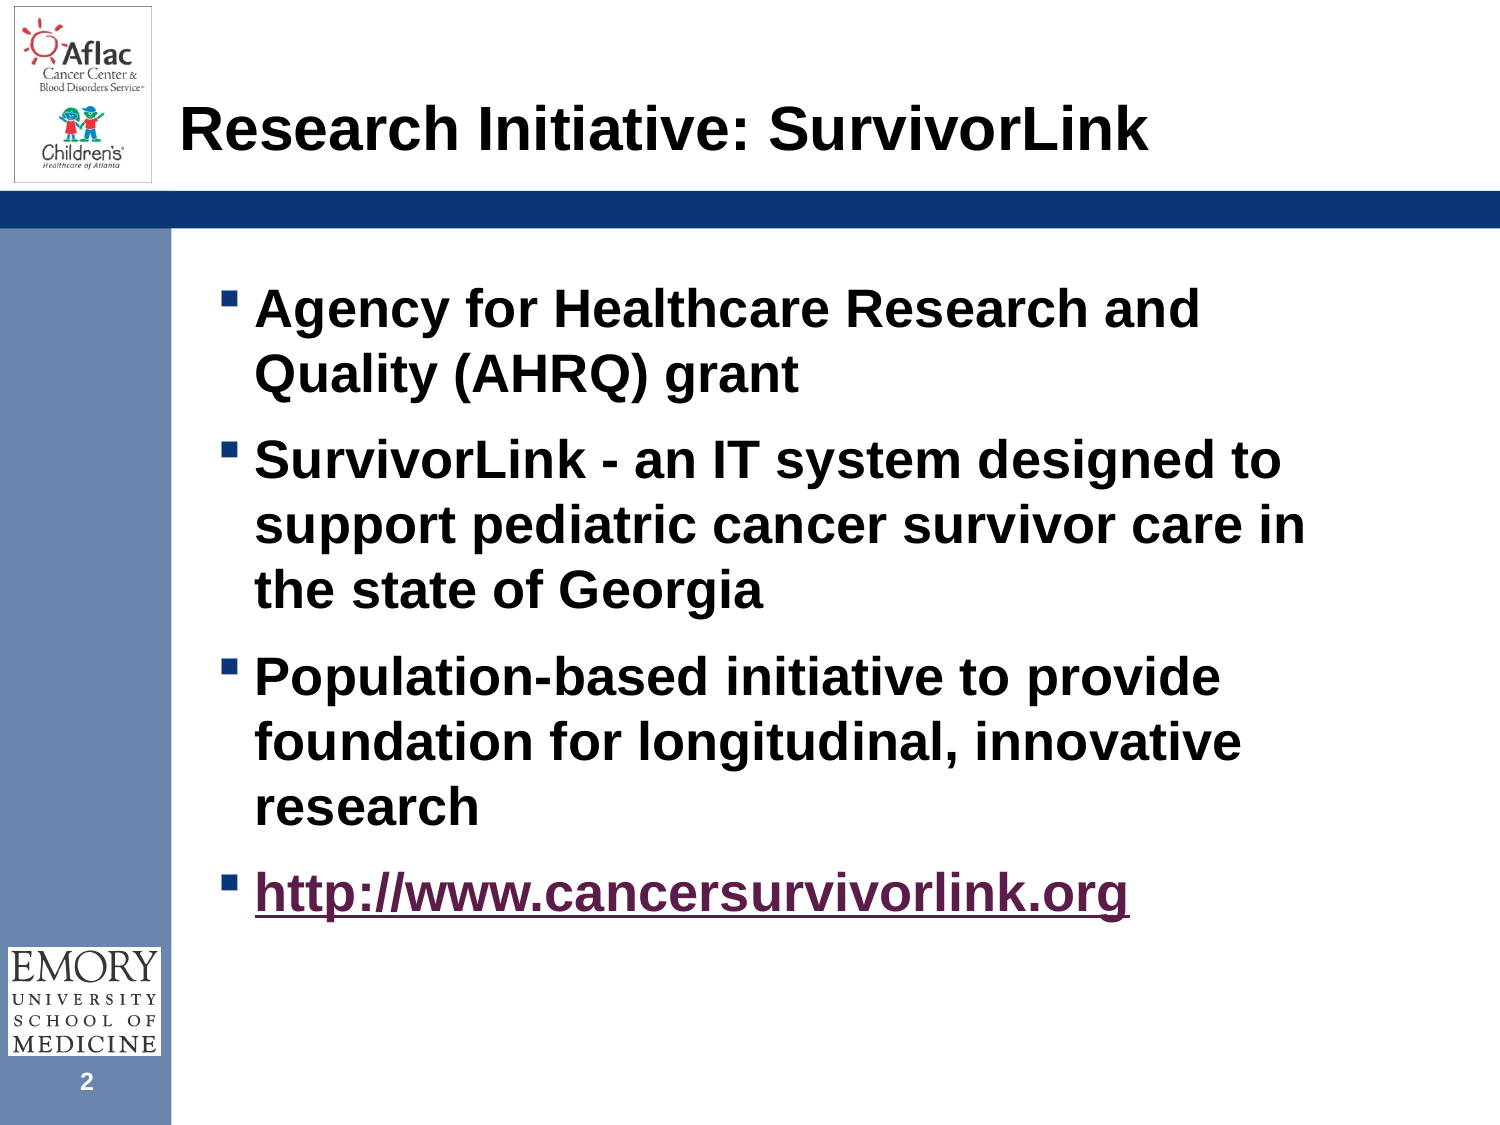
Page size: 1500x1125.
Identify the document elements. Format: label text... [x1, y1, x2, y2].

title Research Initiative: SurvivorLink [164, 62, 1467, 171]
picture [8, 947, 161, 1056]
list Agency for Healthcare Research and Quality (AHRQ) grant SurvivorLink - an IT system designed to support pediatric cancer survivor care in the state of Georgia Population-based initiative to provide foundation for longitudinal, innovative research http://www.cancersurvivorlink.org [202, 265, 1371, 1041]
picture [14, 6, 152, 183]
